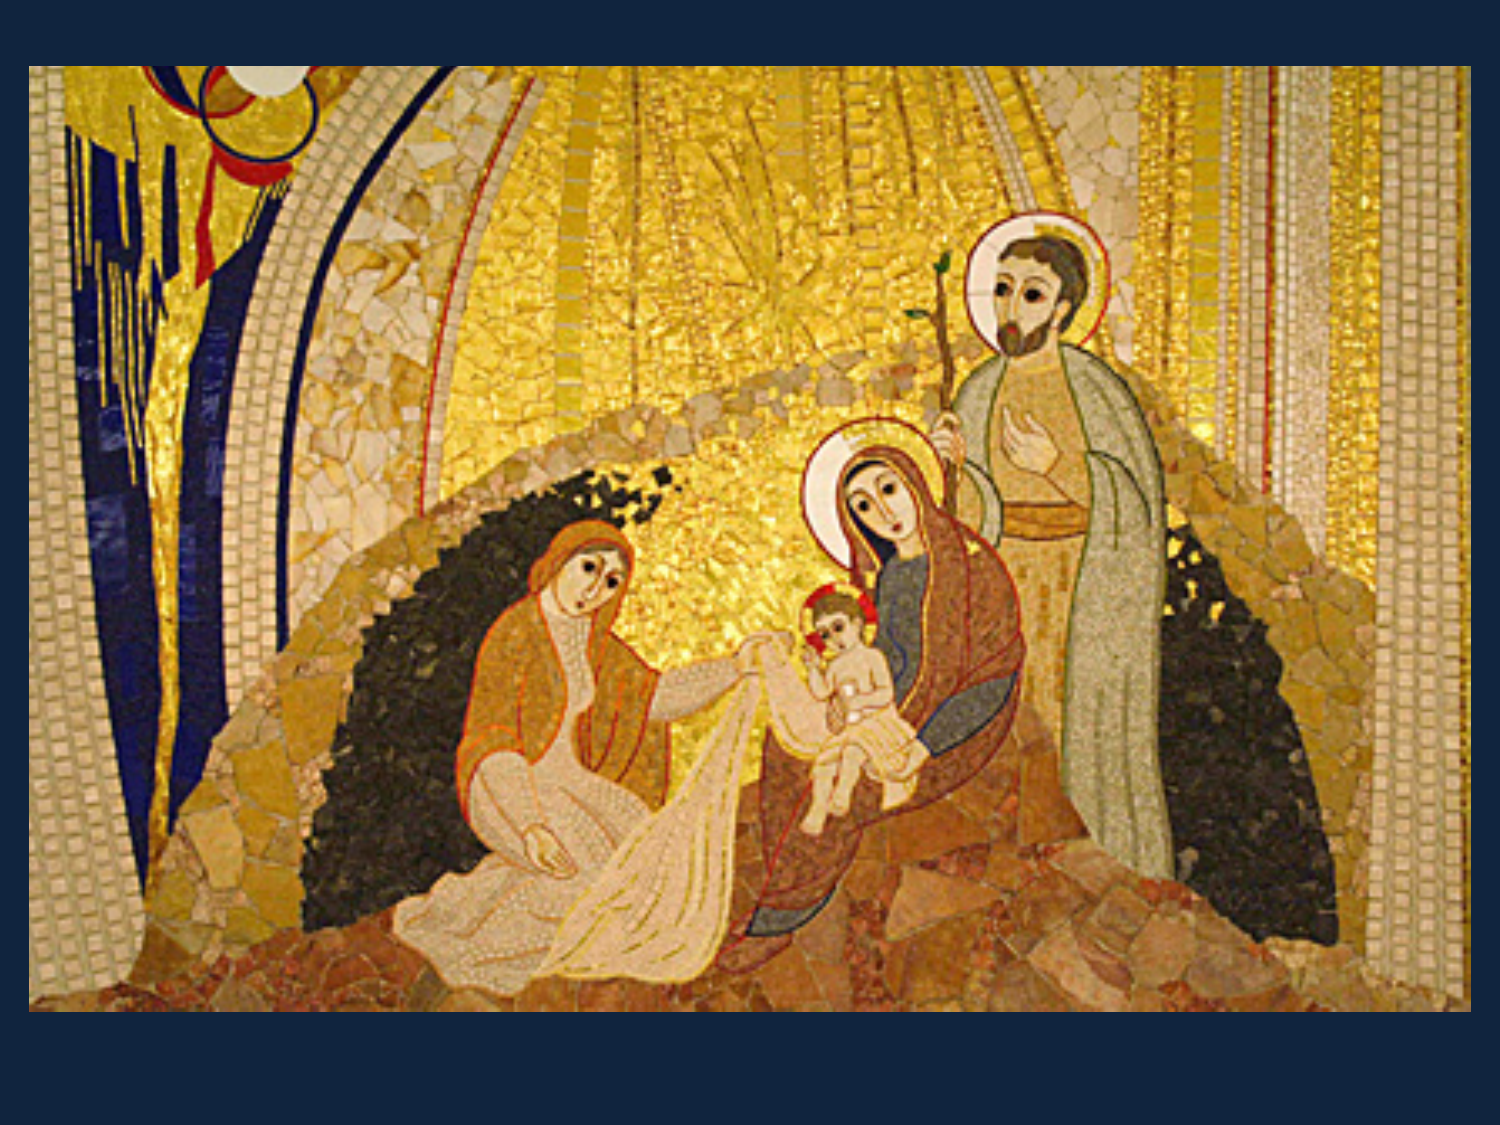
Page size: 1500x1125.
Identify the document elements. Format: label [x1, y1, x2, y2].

picture [29, 66, 1471, 1012]
